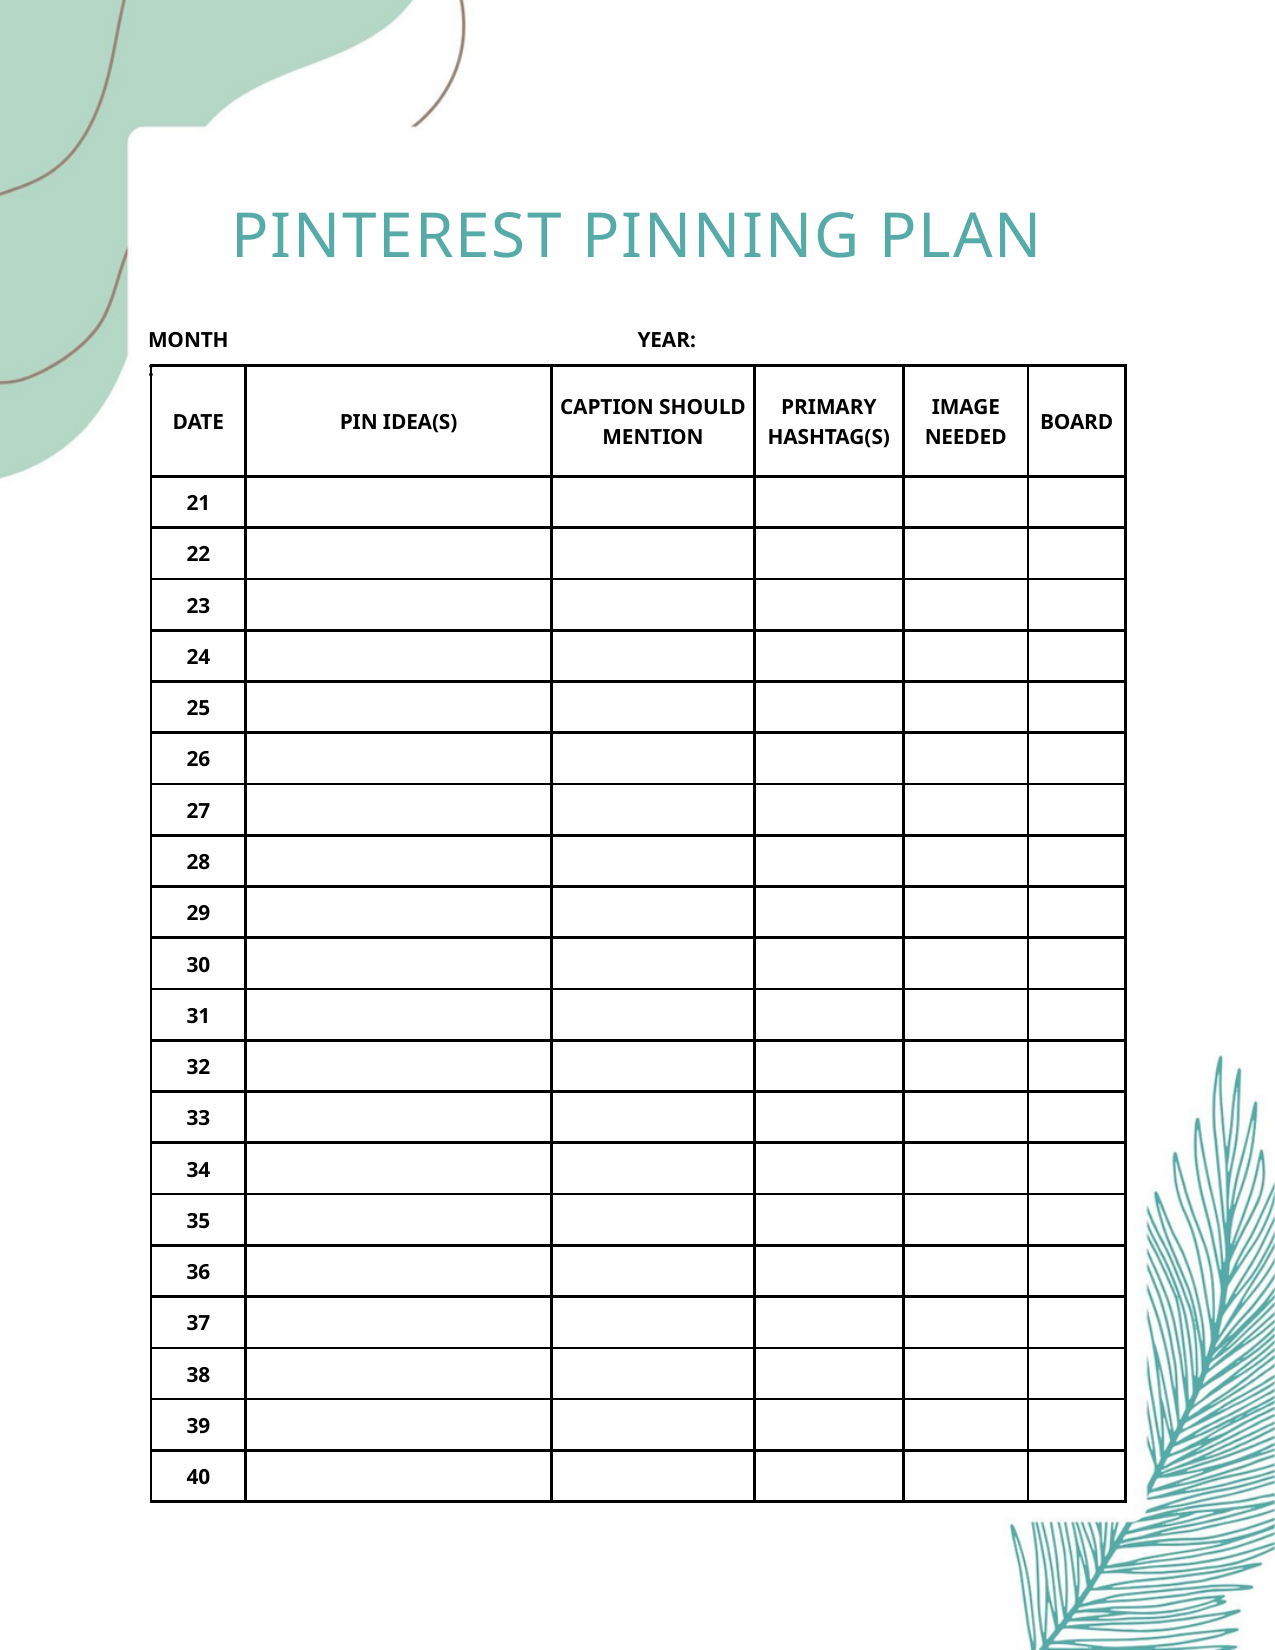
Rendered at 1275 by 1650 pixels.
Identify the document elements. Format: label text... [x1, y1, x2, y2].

table_cell [1029, 1452, 1124, 1500]
table_cell 22 [152, 529, 244, 578]
table_cell [756, 1247, 902, 1295]
table_cell [756, 837, 902, 885]
table_cell [247, 1247, 550, 1295]
table_cell [247, 478, 550, 526]
table_cell [553, 990, 753, 1039]
table_cell [1029, 1144, 1124, 1193]
table_cell [905, 888, 1027, 936]
table_cell [905, 1042, 1027, 1090]
table_cell [553, 1298, 753, 1347]
table_cell 35 [152, 1195, 244, 1244]
table_cell [756, 1349, 902, 1398]
table_cell 39 [152, 1400, 244, 1449]
table_cell [1029, 1093, 1124, 1141]
table_cell [1029, 580, 1124, 629]
table_cell [756, 1195, 902, 1244]
table_cell 33 [152, 1093, 244, 1141]
table_cell [553, 1144, 753, 1193]
table_cell [1029, 478, 1124, 526]
table_cell [1029, 1400, 1124, 1449]
table_cell [1029, 1042, 1124, 1090]
table_cell [247, 1042, 550, 1090]
table_cell 38 [152, 1349, 244, 1398]
table_cell [1029, 990, 1124, 1039]
table_cell 29 [152, 888, 244, 936]
table_cell [1029, 888, 1124, 936]
table_header CAPTION SHOULD MENTION [553, 367, 753, 475]
table_cell [247, 734, 550, 783]
table_cell [756, 1093, 902, 1141]
table_cell [553, 785, 753, 834]
table_cell [247, 990, 550, 1039]
table_cell [905, 1093, 1027, 1141]
table_cell [756, 683, 902, 731]
table_cell [905, 683, 1027, 731]
table_cell [756, 990, 902, 1039]
table_cell [905, 1195, 1027, 1244]
table_cell 34 [152, 1144, 244, 1193]
table_cell [553, 1093, 753, 1141]
table_cell [905, 1298, 1027, 1347]
table_cell [756, 1042, 902, 1090]
table_cell [553, 734, 753, 783]
table_cell [553, 888, 753, 936]
table_cell [247, 580, 550, 629]
table_cell [756, 632, 902, 680]
table_cell [247, 1298, 550, 1347]
table_cell [905, 939, 1027, 988]
table_cell [1029, 785, 1124, 834]
table_header IMAGE NEEDED [905, 367, 1027, 475]
table_cell [247, 529, 550, 578]
table_header BOARD [1029, 367, 1124, 475]
table_cell [756, 1298, 902, 1347]
table_cell [553, 1042, 753, 1090]
table_cell [553, 478, 753, 526]
text_box PINTEREST PINNING PLAN [127, 208, 1148, 270]
table_cell [553, 1195, 753, 1244]
table_cell [756, 734, 902, 783]
text_box MONTH: [148, 322, 233, 381]
table_cell [1029, 1298, 1124, 1347]
table_cell 37 [152, 1298, 244, 1347]
table_cell 32 [152, 1042, 244, 1090]
table_cell [1029, 683, 1124, 731]
table_cell 30 [152, 939, 244, 988]
table_cell [905, 734, 1027, 783]
table_header DATE [152, 367, 244, 475]
table_cell [756, 478, 902, 526]
table_header PRIMARY HASHTAG(S) [756, 367, 902, 475]
table_cell [553, 1349, 753, 1398]
table_cell [1029, 939, 1124, 988]
table_cell [247, 1349, 550, 1398]
table_cell 40 [152, 1452, 244, 1500]
table_cell [756, 580, 902, 629]
table_cell [553, 529, 753, 578]
table_cell [1029, 1349, 1124, 1398]
table_cell [247, 837, 550, 885]
table_cell [1029, 837, 1124, 885]
table_cell [905, 478, 1027, 526]
table_cell [905, 1247, 1027, 1295]
table_cell [553, 580, 753, 629]
table_cell [247, 1452, 550, 1500]
table_cell [905, 632, 1027, 680]
table_cell [553, 632, 753, 680]
table_cell [1029, 529, 1124, 578]
table_cell [247, 1195, 550, 1244]
table_cell [756, 529, 902, 578]
table_cell 24 [152, 632, 244, 680]
table_cell [553, 939, 753, 988]
table_cell 26 [152, 734, 244, 783]
table_cell 27 [152, 785, 244, 834]
table_cell [756, 785, 902, 834]
table_cell [247, 1400, 550, 1449]
table_cell 25 [152, 683, 244, 731]
table_cell [553, 1400, 753, 1449]
table_cell [553, 1247, 753, 1295]
table_cell [1029, 1247, 1124, 1295]
table_cell [905, 785, 1027, 834]
table_cell [905, 837, 1027, 885]
table_cell 21 [152, 478, 244, 526]
table_cell [905, 580, 1027, 629]
table_cell [1029, 1195, 1124, 1244]
text_box YEAR: [637, 322, 723, 352]
table_cell [905, 1452, 1027, 1500]
table_cell [247, 785, 550, 834]
table_cell [756, 1400, 902, 1449]
table_cell [1029, 734, 1124, 783]
table_cell [247, 1144, 550, 1193]
table_cell [756, 1452, 902, 1500]
table_cell [553, 1452, 753, 1500]
table_cell 28 [152, 837, 244, 885]
table_cell [905, 990, 1027, 1039]
table_cell [247, 632, 550, 680]
table_cell [905, 1400, 1027, 1449]
table_cell [247, 683, 550, 731]
table_cell [905, 1349, 1027, 1398]
table_cell [756, 888, 902, 936]
table_header PIN IDEA(S) [247, 367, 550, 475]
table_cell [905, 529, 1027, 578]
table_cell 36 [152, 1247, 244, 1295]
table_cell 31 [152, 990, 244, 1039]
table_cell [756, 939, 902, 988]
table_cell [756, 1144, 902, 1193]
table_cell [553, 837, 753, 885]
table_cell [1029, 632, 1124, 680]
table_cell 23 [152, 580, 244, 629]
table_cell [553, 683, 753, 731]
table_cell [247, 1093, 550, 1141]
table_cell [905, 1144, 1027, 1193]
table_cell [247, 939, 550, 988]
text_box [0, 0, 1275, 1650]
table_cell [247, 888, 550, 936]
